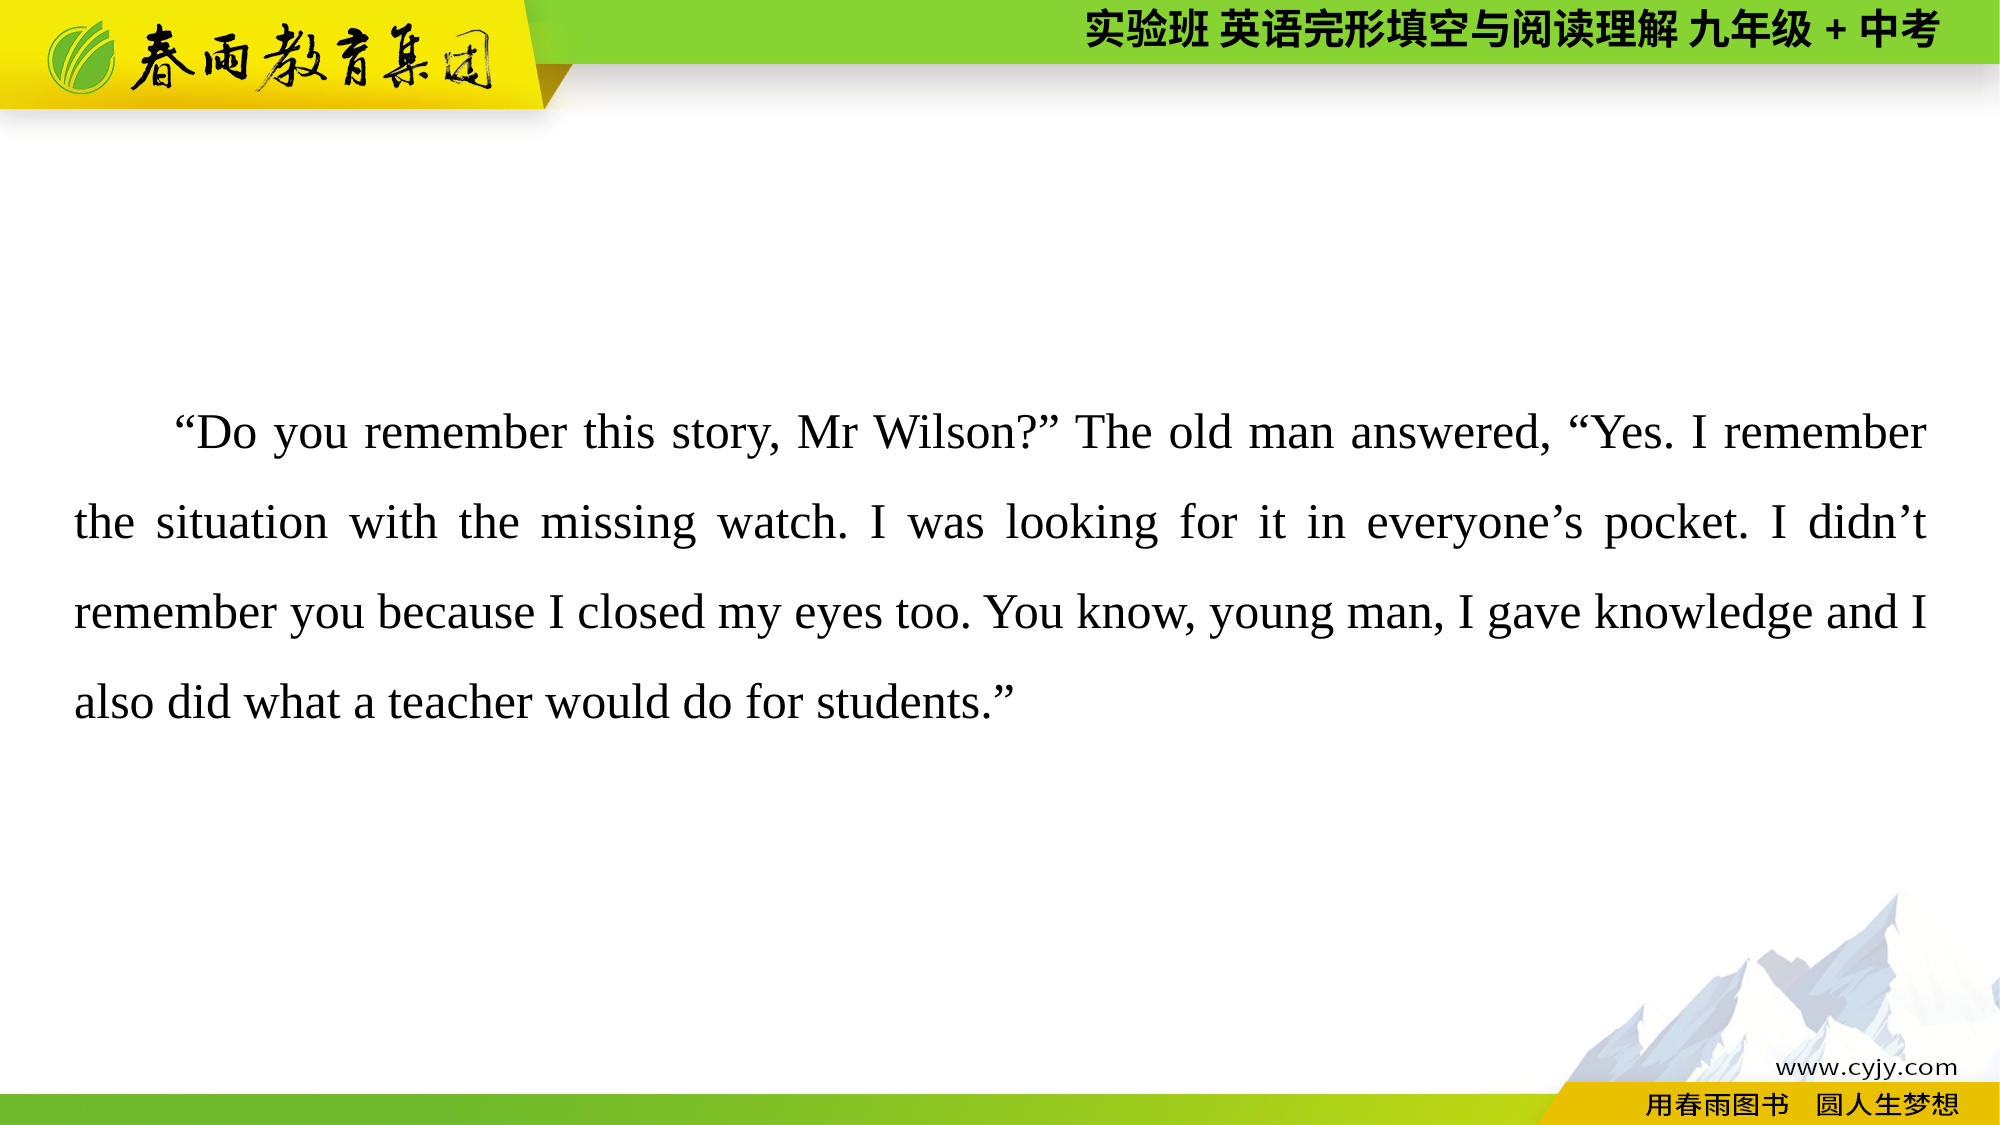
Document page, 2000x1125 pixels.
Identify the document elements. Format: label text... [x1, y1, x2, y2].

picture [0, 0, 2000, 1125]
list “Do you remember this story, Mr Wilson?” The old man answered, “Yes. I remember the situation with the missing watch. I was looking for it in everyone’s pocket. I didn’t remember you because I closed my eyes too. You know, young man, I gave knowledge and I also did what a teacher would do for students.” [59, 361, 1944, 740]
